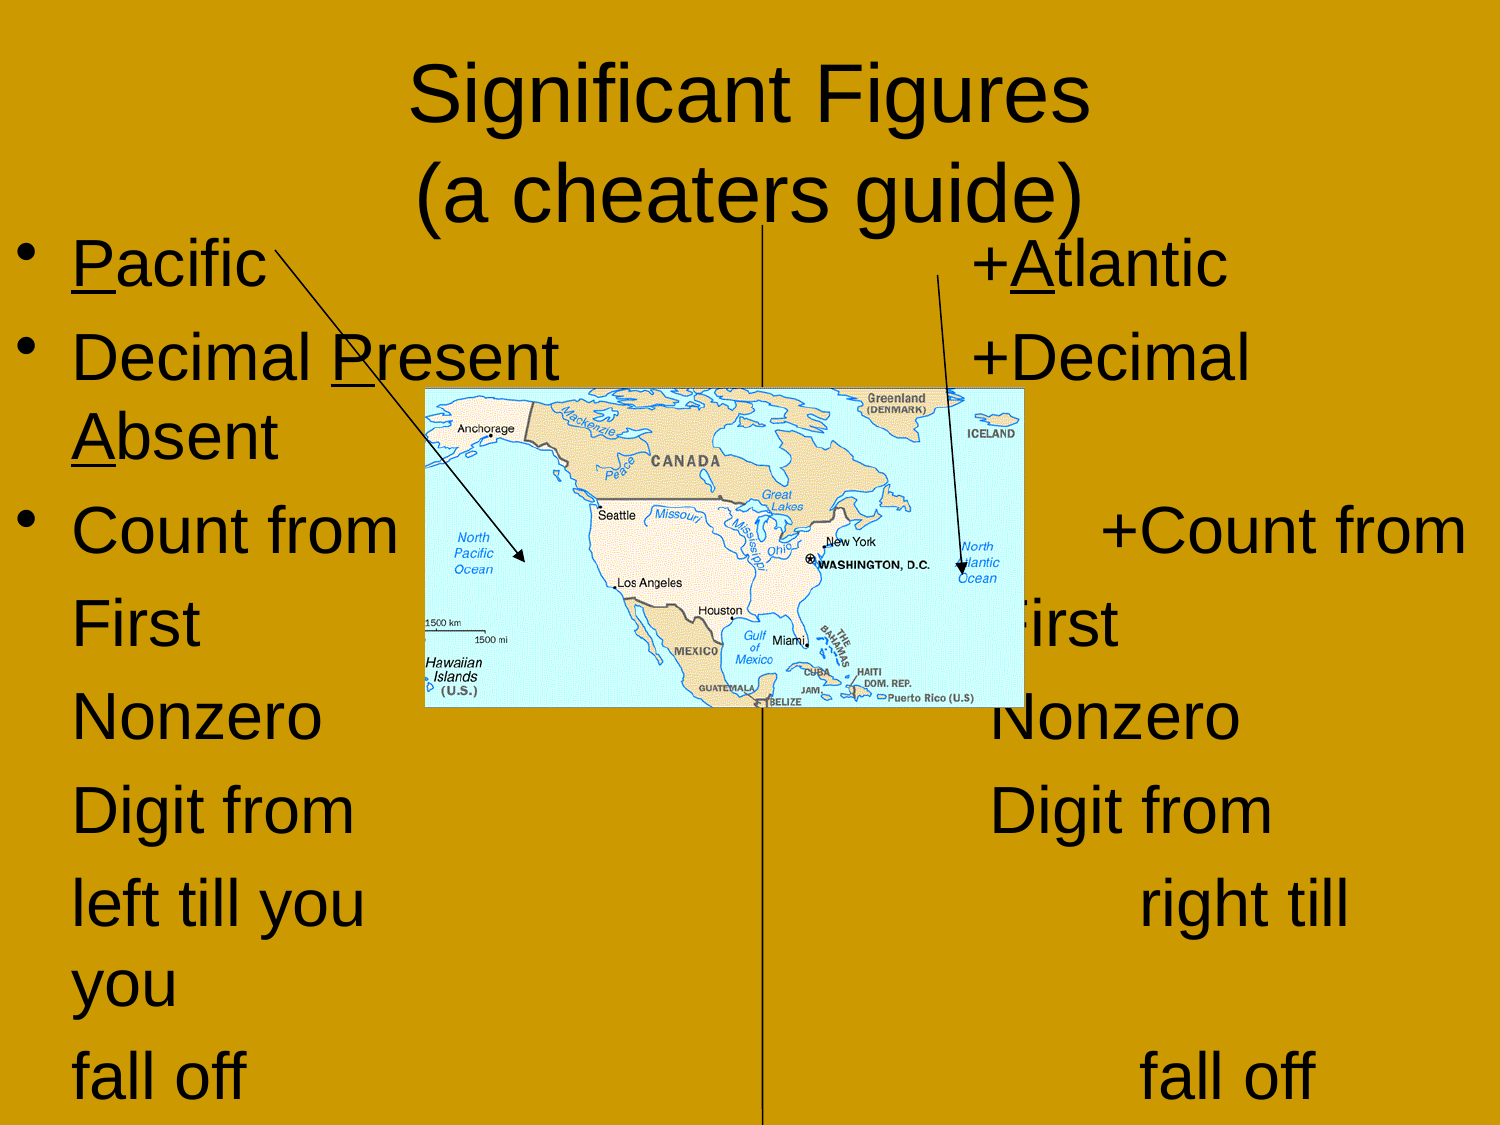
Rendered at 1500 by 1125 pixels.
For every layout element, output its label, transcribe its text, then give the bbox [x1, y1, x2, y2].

list Pacific +Atlantic Decimal Present +Decimal Absent Count from +Count from First First Nonzero Nonzero Digit from Digit from left till you right till you fall off fall off 205.30 g = 5 sig figs +34900 g = 3 [0, 212, 1488, 1101]
title Significant Figures (a cheaters guide) [74, 44, 1426, 212]
picture [424, 387, 1025, 708]
